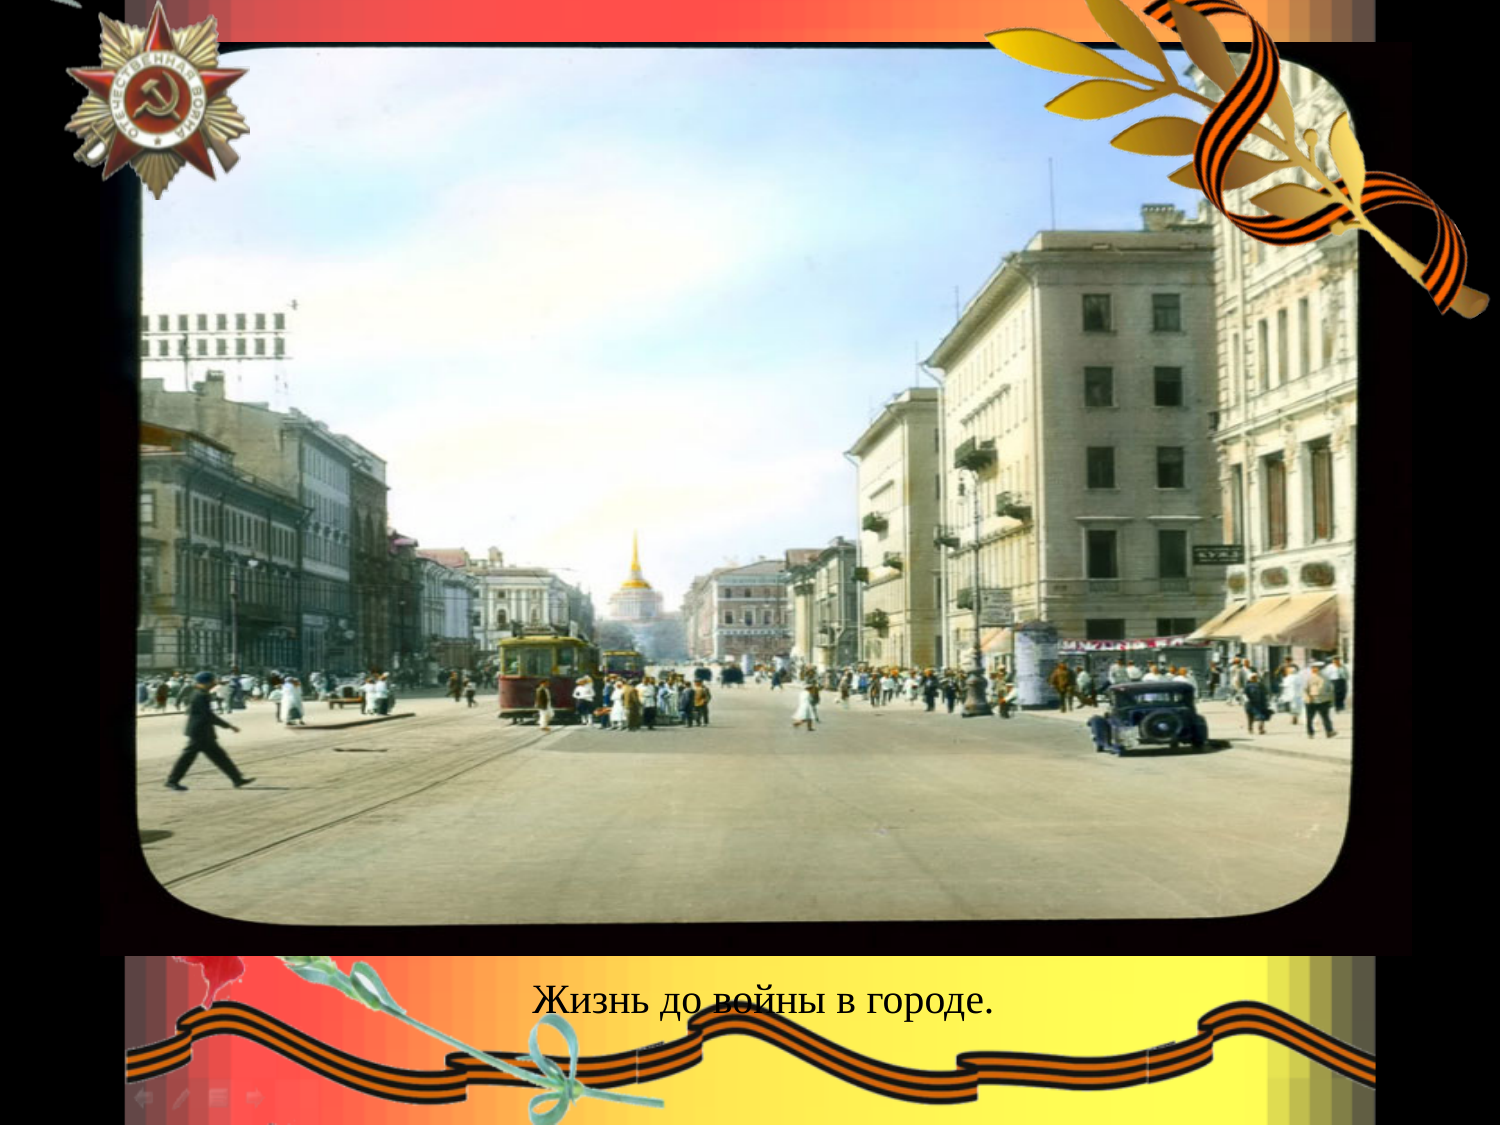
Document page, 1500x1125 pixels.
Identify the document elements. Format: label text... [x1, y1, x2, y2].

list Жизнь до войны в городе. [88, 964, 1439, 1041]
picture [0, 0, 1500, 1125]
